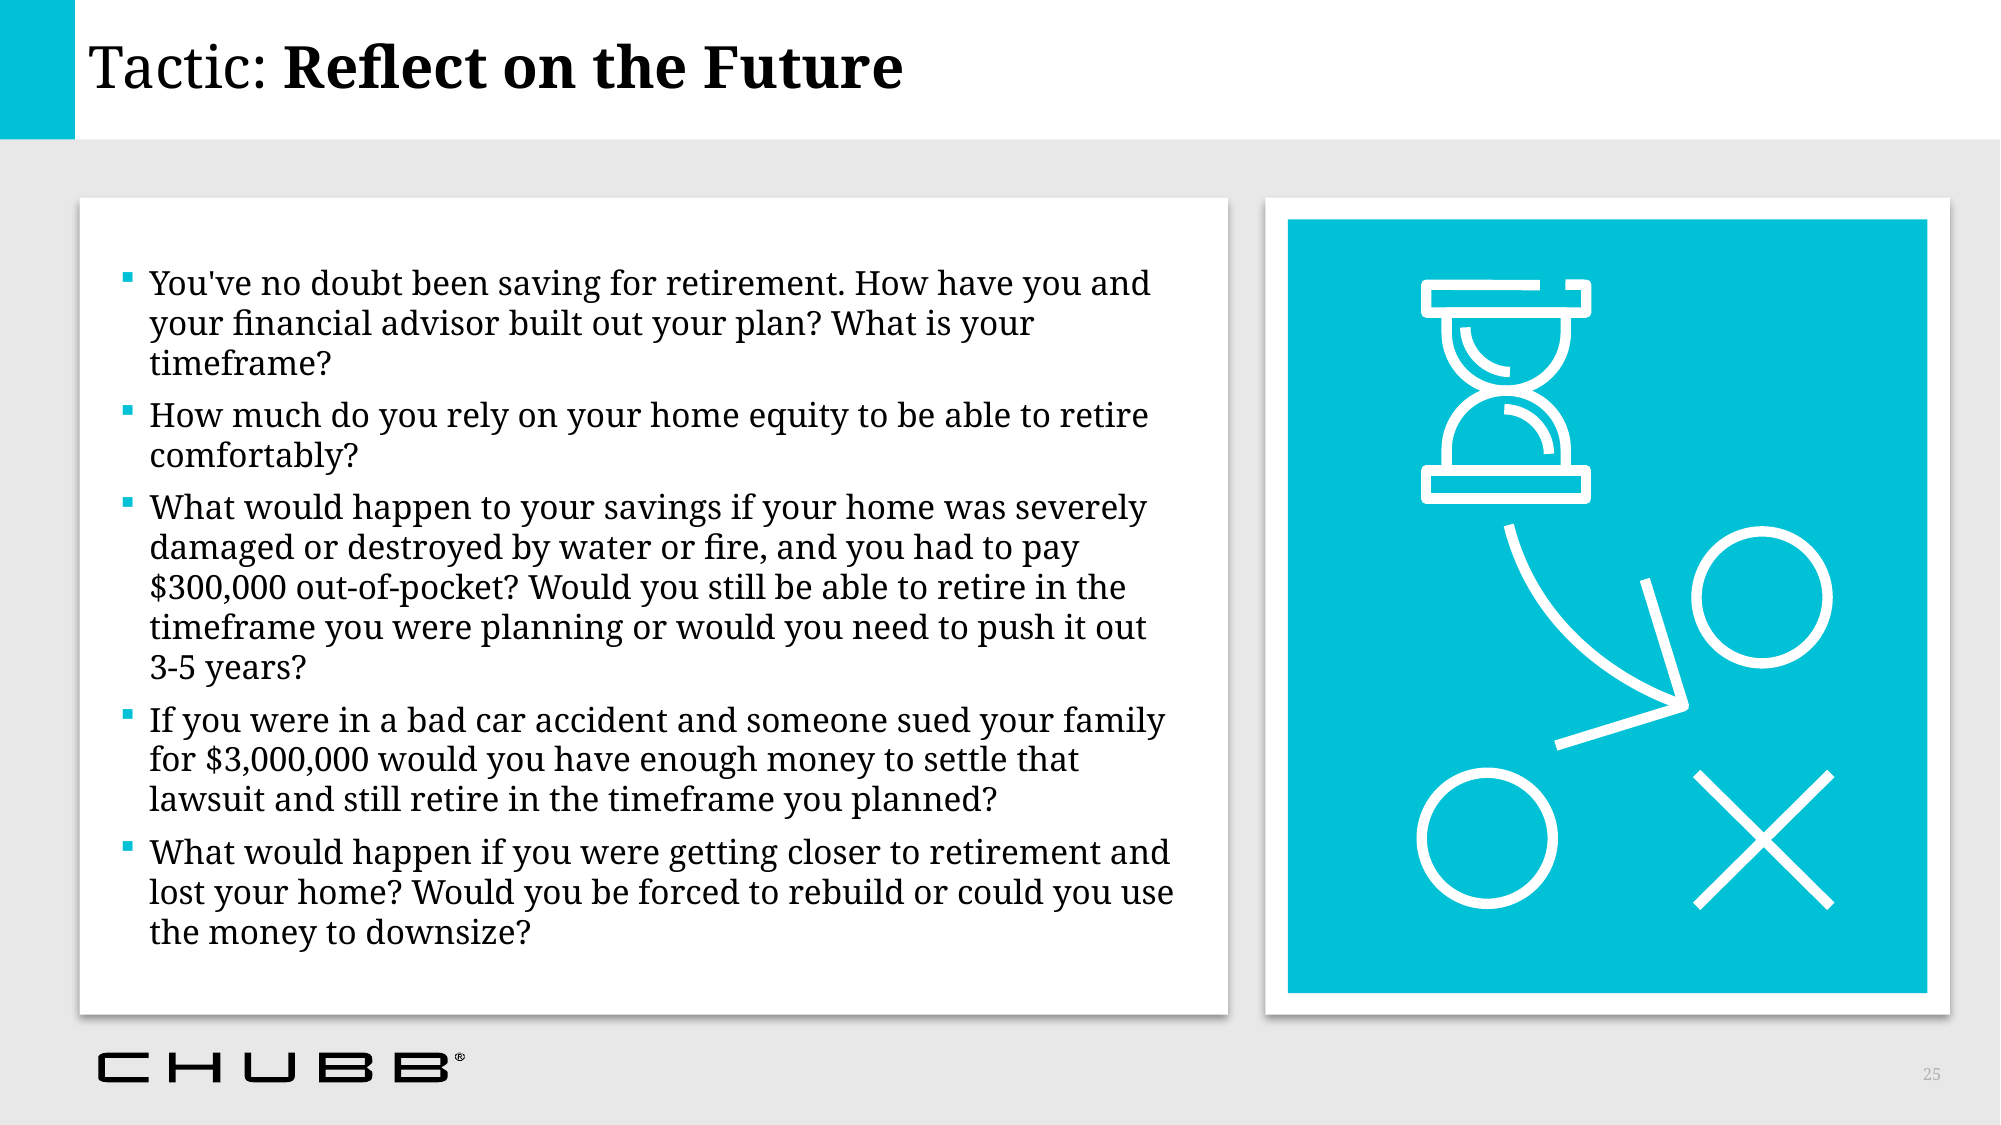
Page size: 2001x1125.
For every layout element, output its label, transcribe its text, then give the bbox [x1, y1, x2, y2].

text_box [79, 197, 1228, 1015]
text_box [1265, 197, 1950, 1015]
text_box [1421, 772, 1553, 904]
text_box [1696, 773, 1831, 907]
text_box [1287, 218, 1928, 994]
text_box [1508, 524, 1688, 753]
text_box [1696, 531, 1828, 664]
text_box You've no doubt been saving for retirement. How have you and your financial advisor built out your plan? What is your timeframe? How much do you rely on your home equity to be able to retire comfortably? What would happen to your savings if your home was severely damaged or destroyed by water or fire, and you had to pay $300,000 out-of-pocket? Would you still be able to retire in the timeframe you were planning or would you need to push it out 3-5 years? If you were in a bad car accident and someone sued your family for $3,000,000 would you have enough money to settle that lawsuit and still retire in the timeframe you planned? What would happen if you were getting closer to retirement and lost your home? Would you be forced to rebuild or could you use the money to downsize? [104, 253, 1193, 959]
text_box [1426, 284, 1587, 499]
title Tactic: Reflect on the Future [73, 14, 1863, 126]
slide_number 25 [1849, 1033, 1957, 1094]
